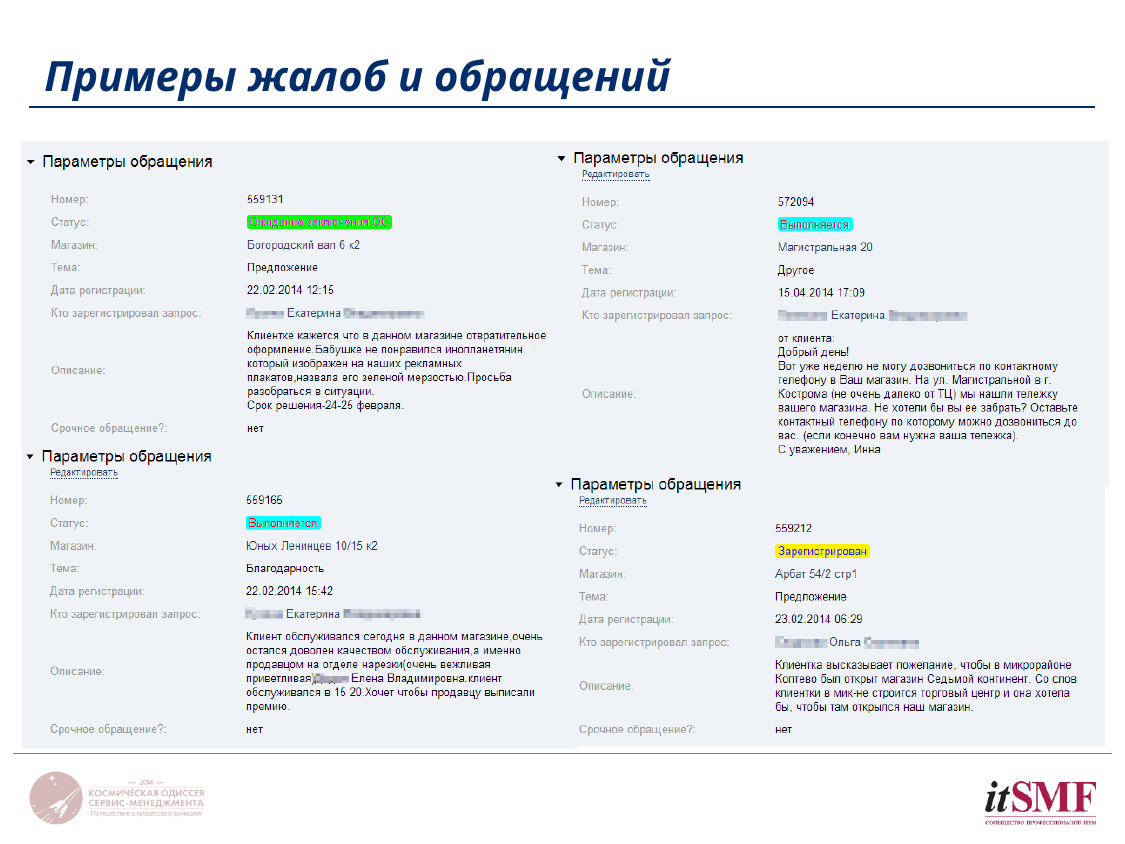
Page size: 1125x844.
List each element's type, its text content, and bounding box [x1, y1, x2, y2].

title Примеры жалоб и обращений [29, 33, 1096, 115]
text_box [21, 141, 1110, 749]
picture [985, 781, 1096, 825]
